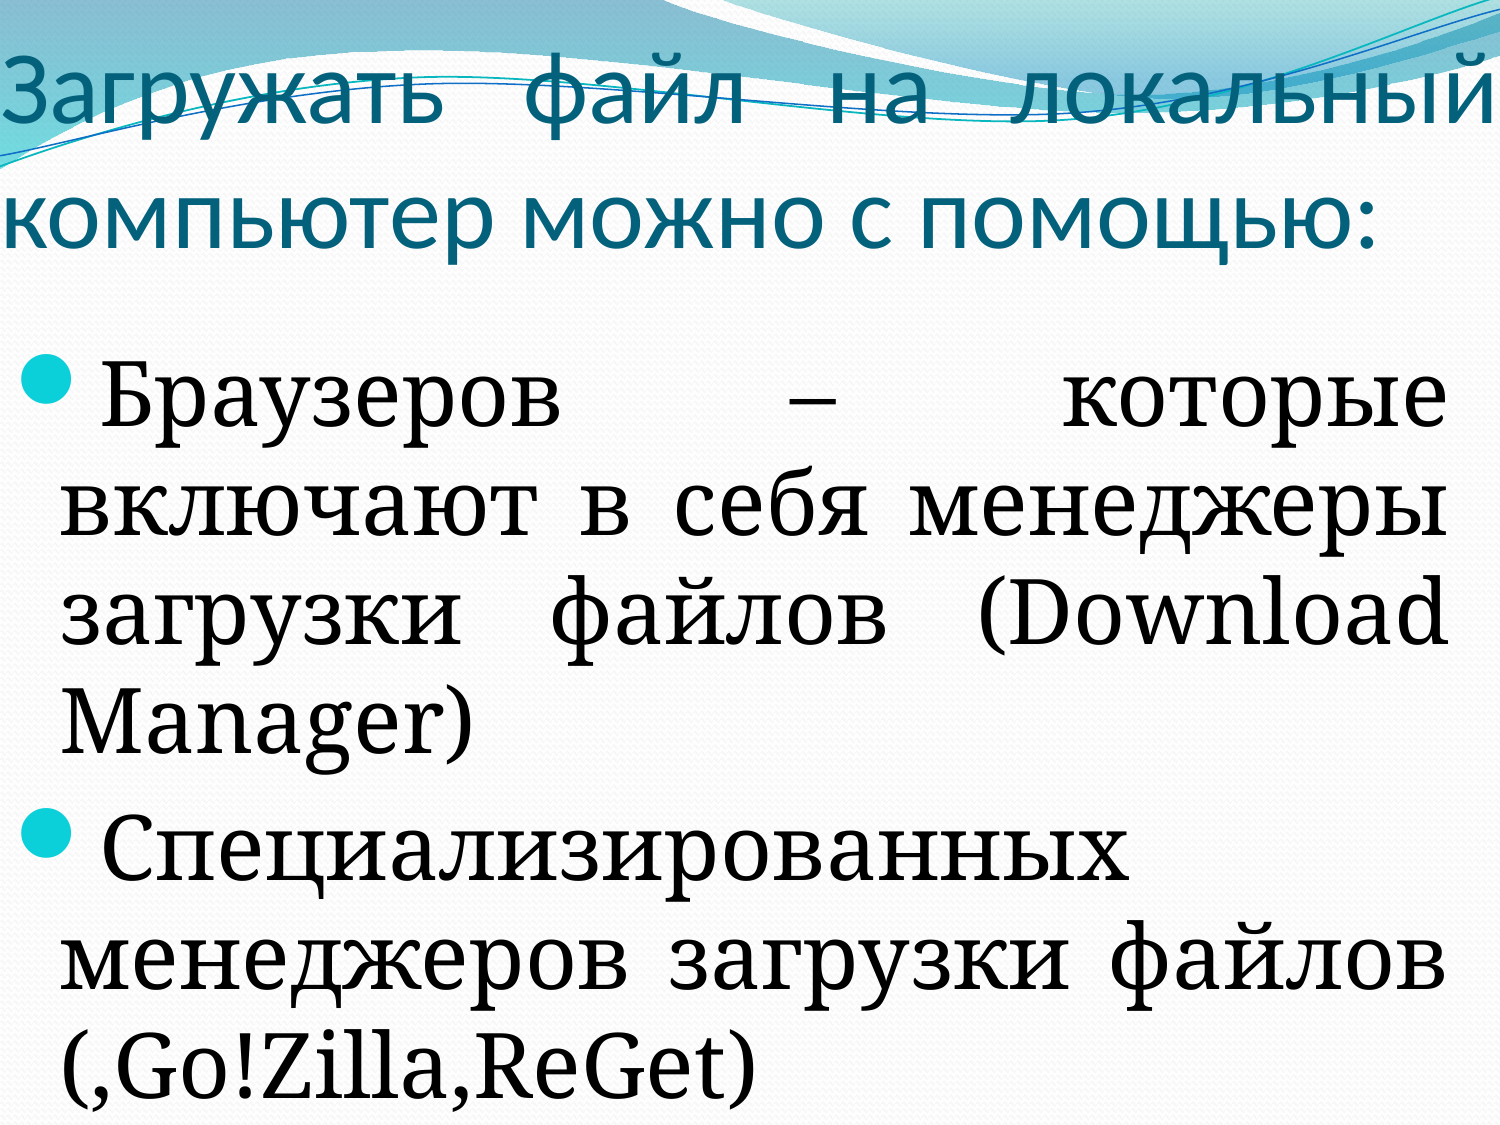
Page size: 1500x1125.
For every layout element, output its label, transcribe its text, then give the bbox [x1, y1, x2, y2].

title Загружать файл на локальный компьютер можно с помощью: [0, 0, 1500, 270]
list Браузеров – которые включают в себя менеджеры загрузки файлов (Download Manager) Специализированных менеджеров загрузки файлов (,Go!Zilla,ReGet) [0, 328, 1465, 1125]
